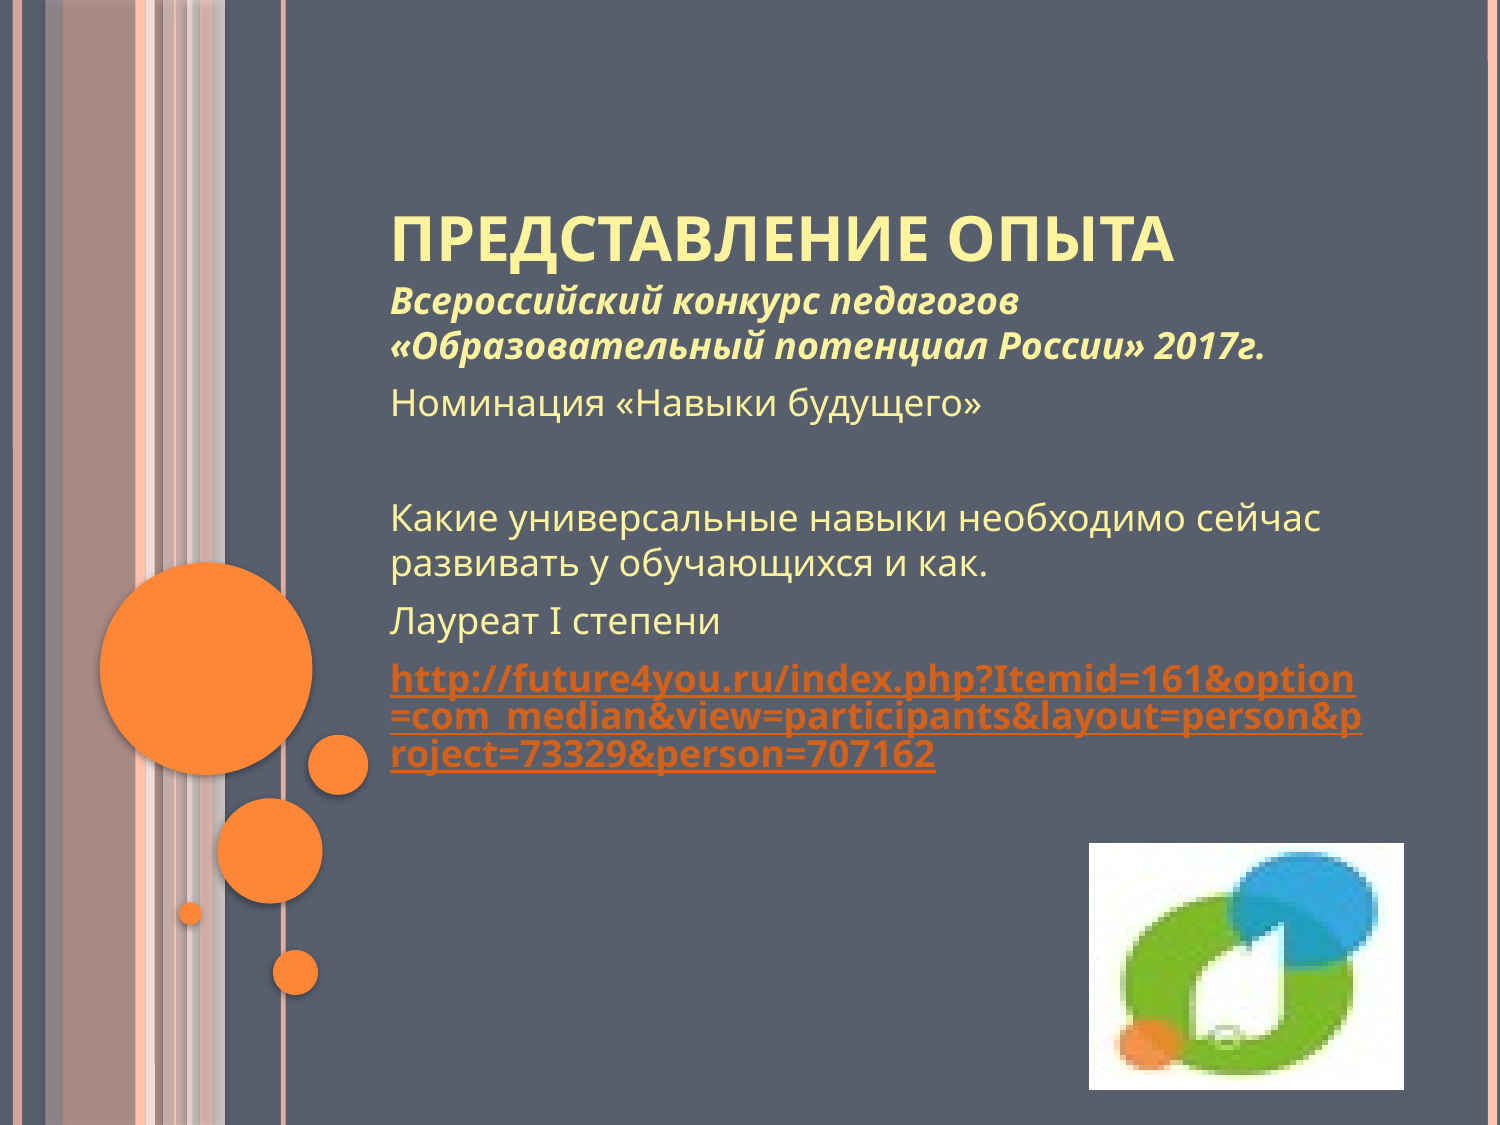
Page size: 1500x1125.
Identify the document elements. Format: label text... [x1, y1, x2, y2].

title Представление опыта [375, 175, 1388, 269]
picture [1089, 843, 1404, 1091]
list Всероссийский конкурс педагогов «Образовательный потенциал России» 2017г. Номинация «Навыки будущего» Какие универсальные навыки необходимо сейчас развивать у обучающихся и как. Лауреат I степени http://future4you.ru/index.php?Itemid=161&option=com_median&view=participants&layout=person&project=73329&person=707162 [375, 269, 1388, 844]
